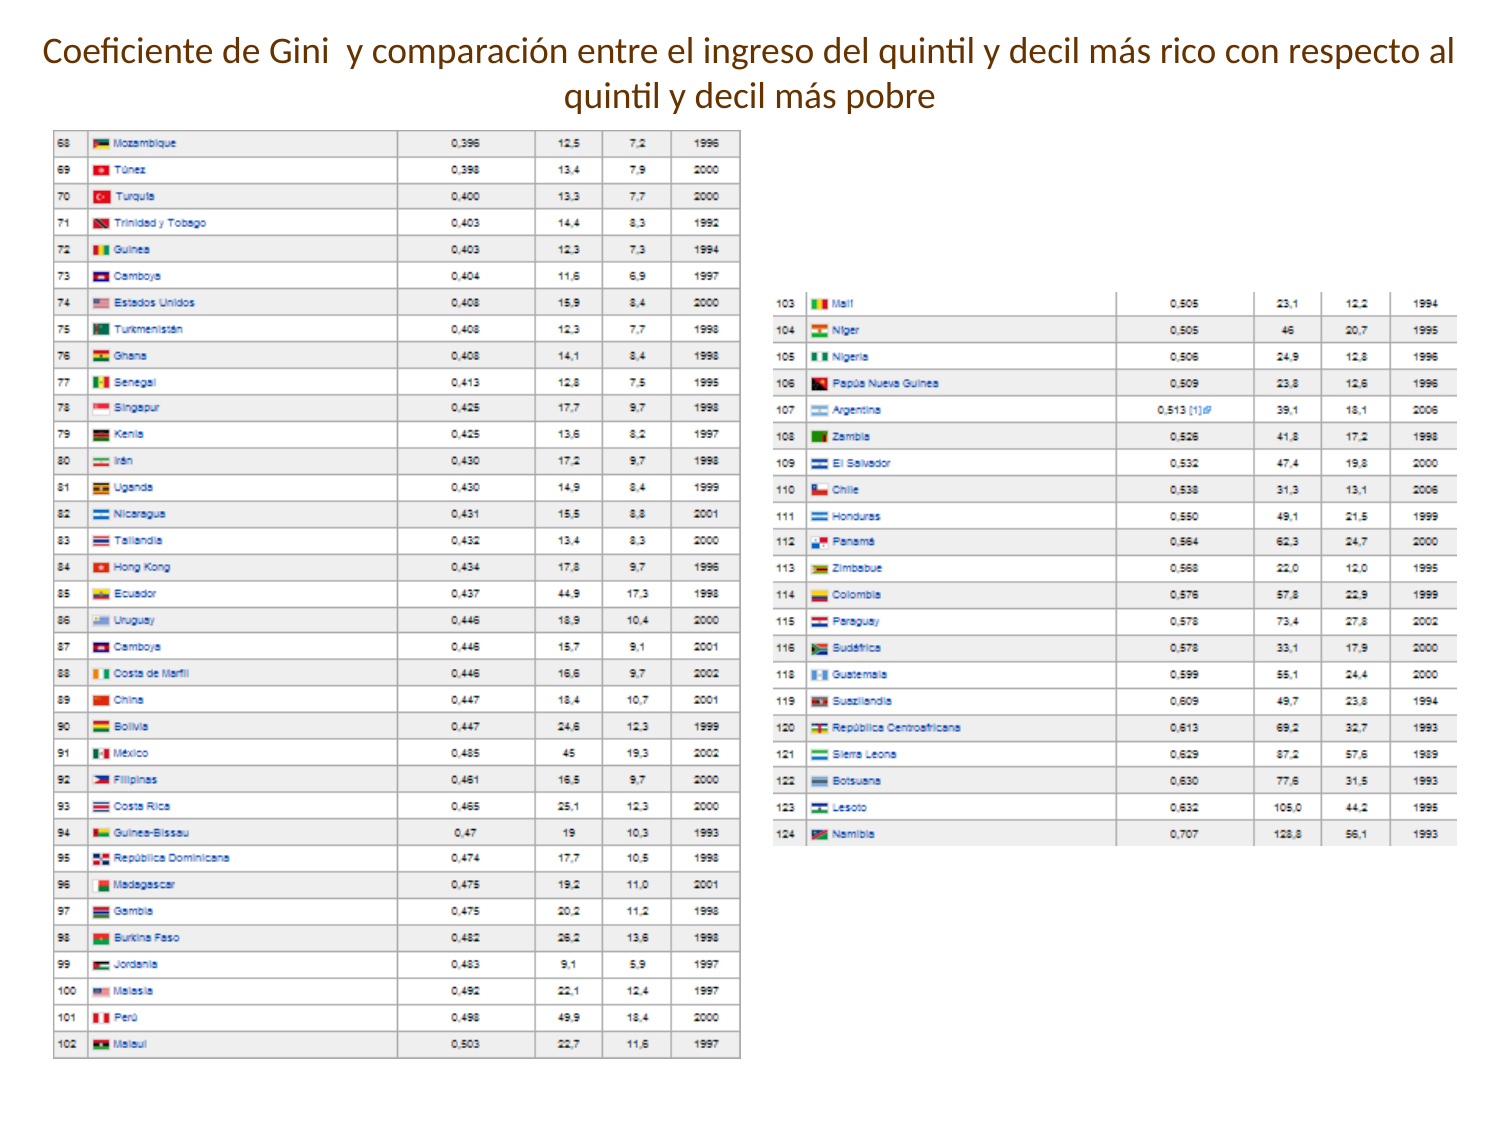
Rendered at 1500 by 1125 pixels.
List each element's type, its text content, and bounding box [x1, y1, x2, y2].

picture [773, 292, 1457, 847]
text_box Coeficiente de Gini y comparación entre el ingreso del quintil y decil más rico con respecto al quintil y decil más pobre [0, 19, 1500, 124]
picture [52, 130, 741, 1059]
